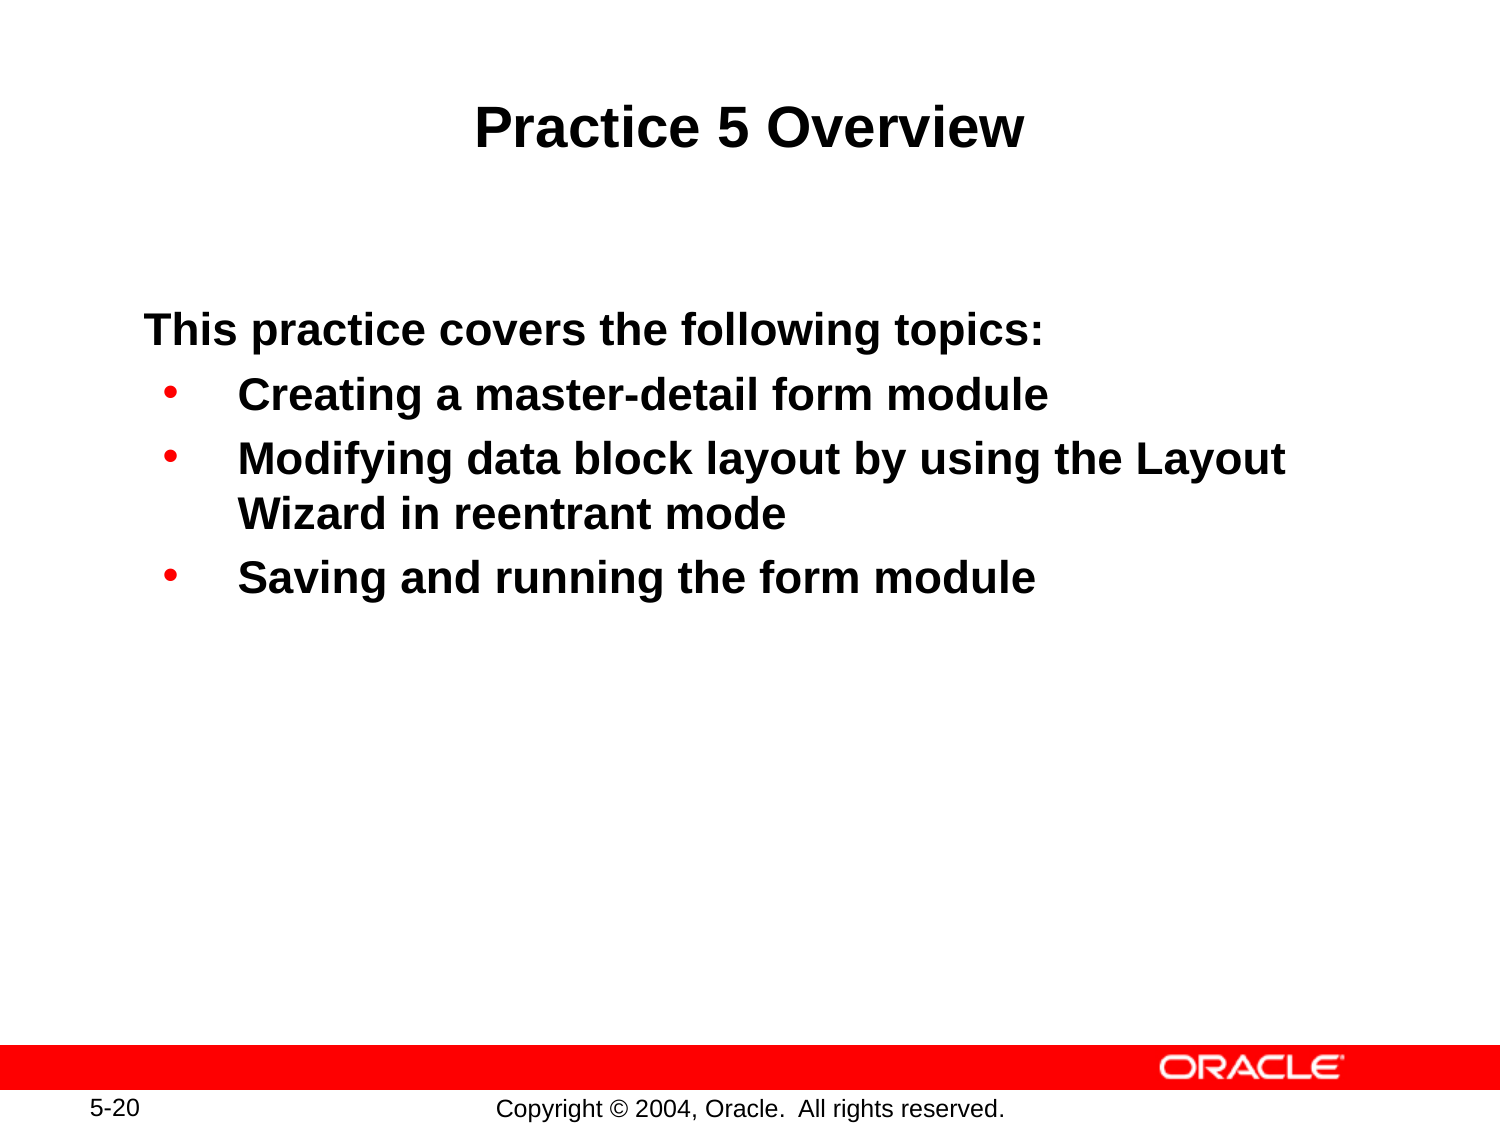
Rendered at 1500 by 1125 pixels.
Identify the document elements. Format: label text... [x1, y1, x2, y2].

title Practice 5 Overview [149, 87, 1351, 232]
list This practice covers the following topics: Creating a master-detail form module Modifying data block layout by using the Layout Wizard in reentrant mode Saving and running the form module [141, 297, 1351, 610]
